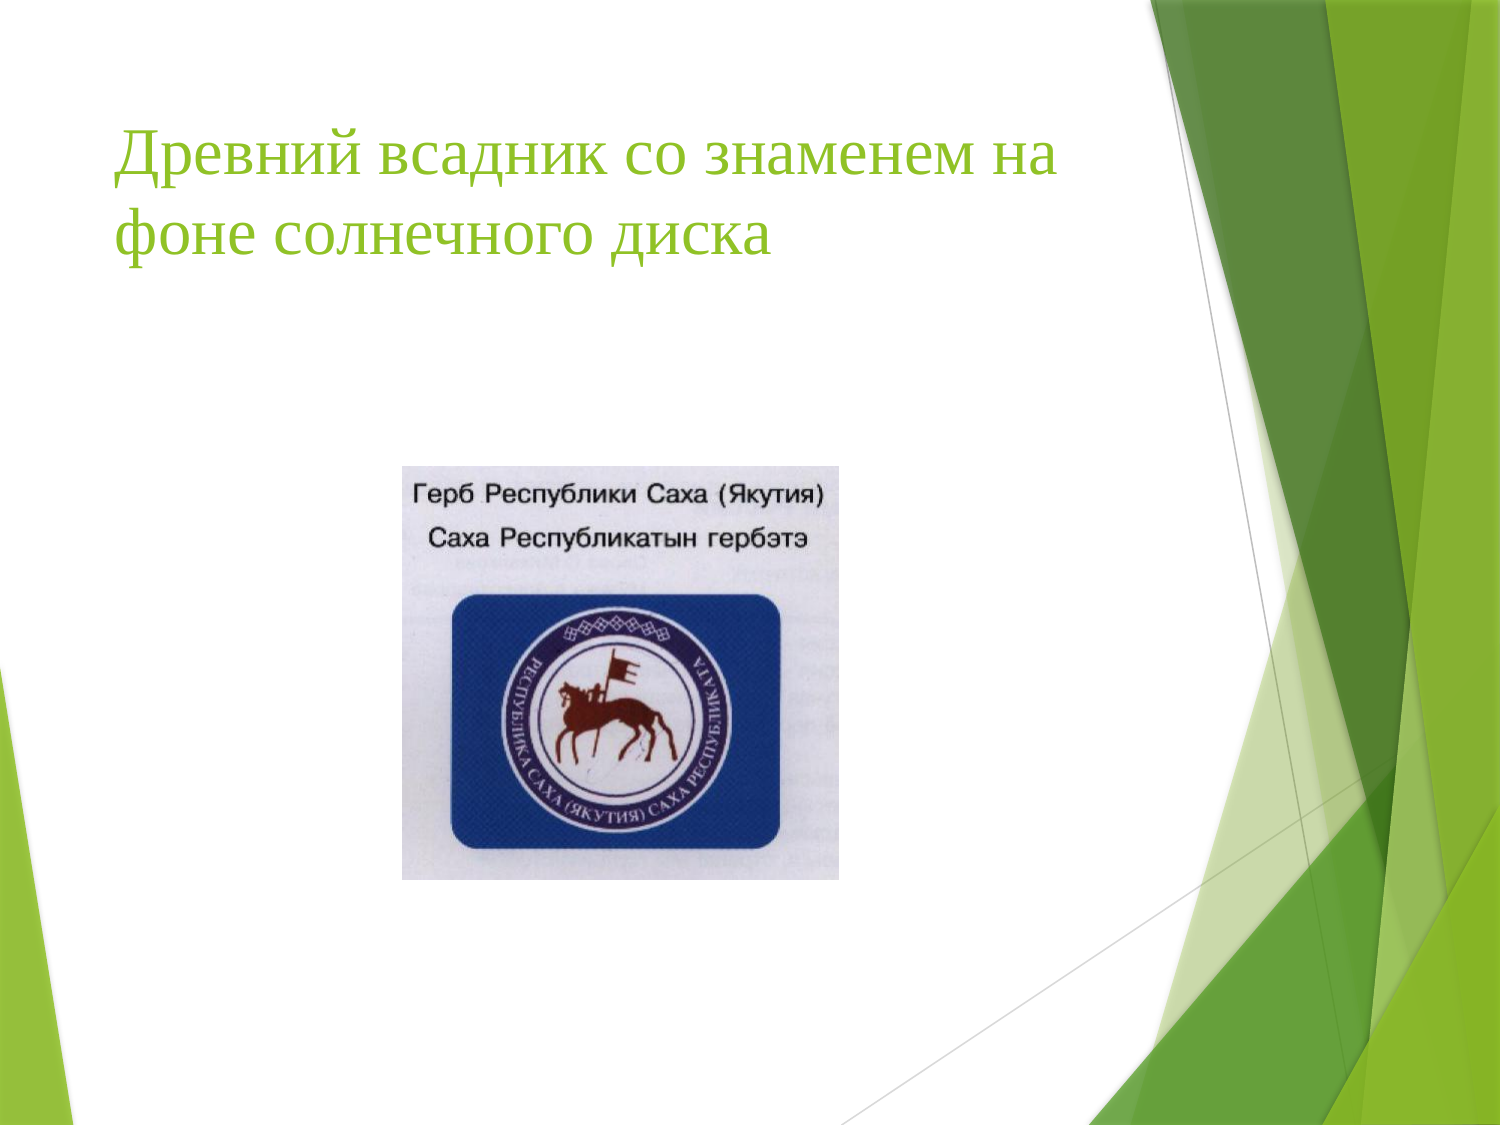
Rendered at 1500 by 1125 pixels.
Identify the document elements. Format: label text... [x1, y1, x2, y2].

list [402, 465, 840, 880]
title Древний всадник со знаменем на фоне солнечного диска [99, 99, 1142, 317]
